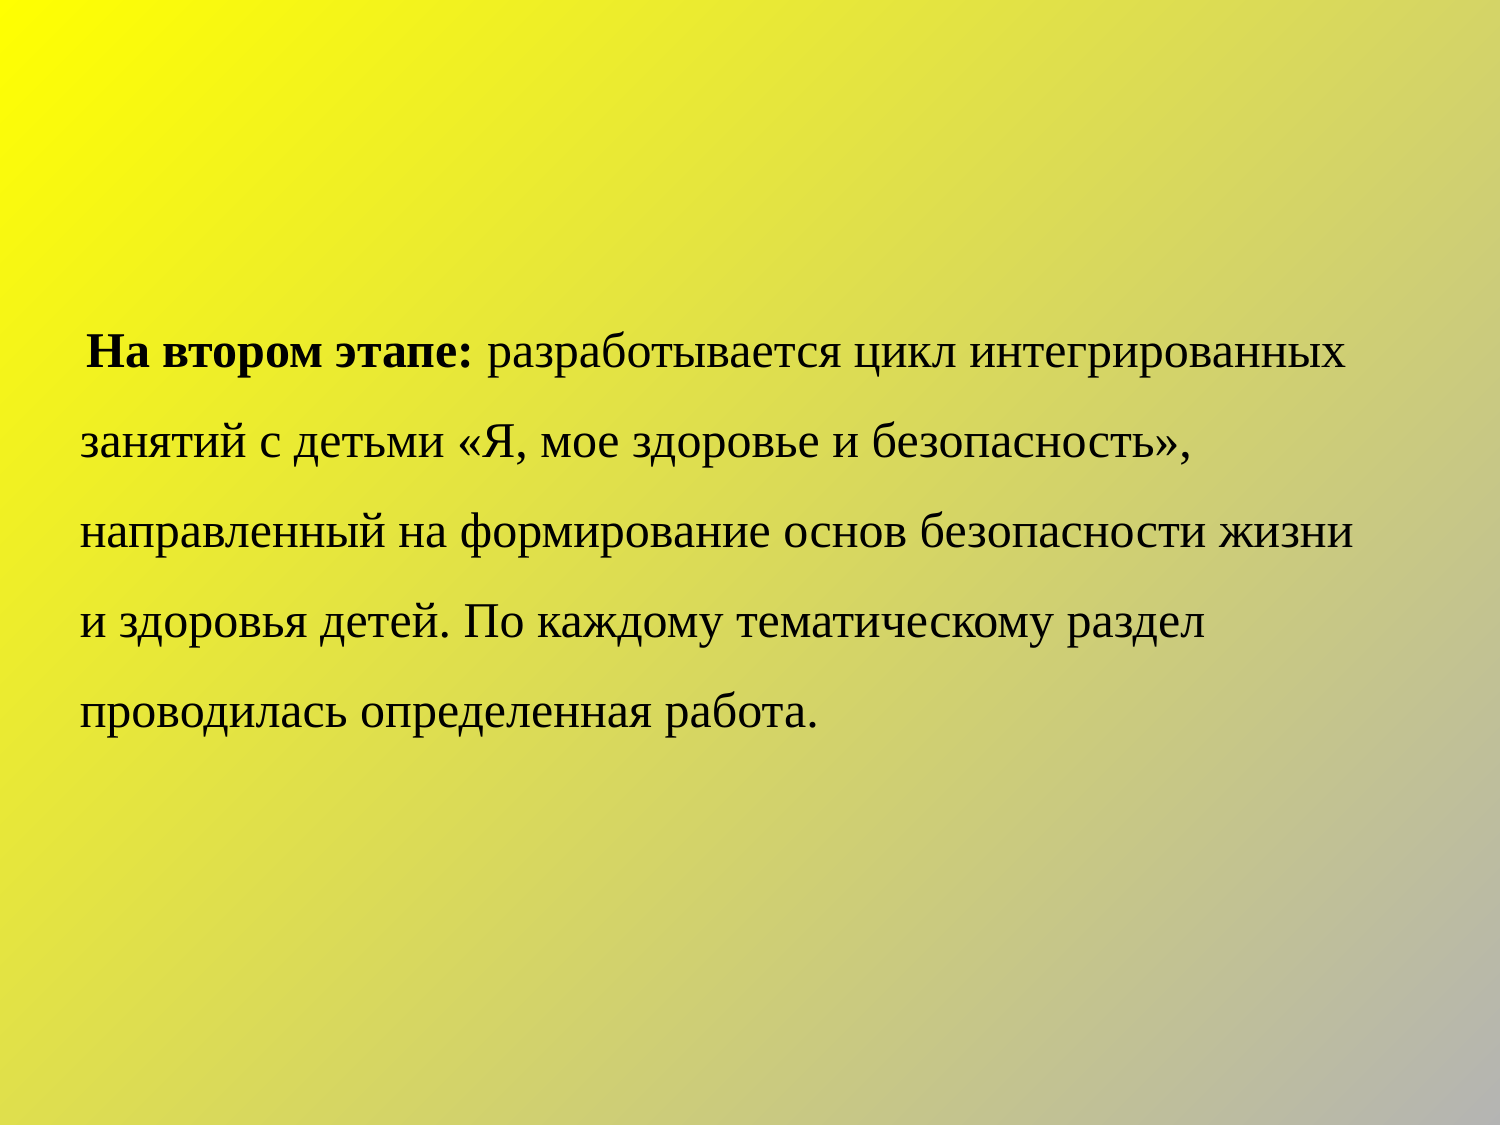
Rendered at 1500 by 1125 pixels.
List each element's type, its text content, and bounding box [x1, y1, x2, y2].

text_box На втором этапе: разработывается цикл интегрированных занятий с детьми «Я, мое здоровье и безопасность», направленный на формирование основ безопасности жизни и здоровья детей. По каждому тематическому раздел проводилась определенная работа. [64, 279, 1388, 745]
